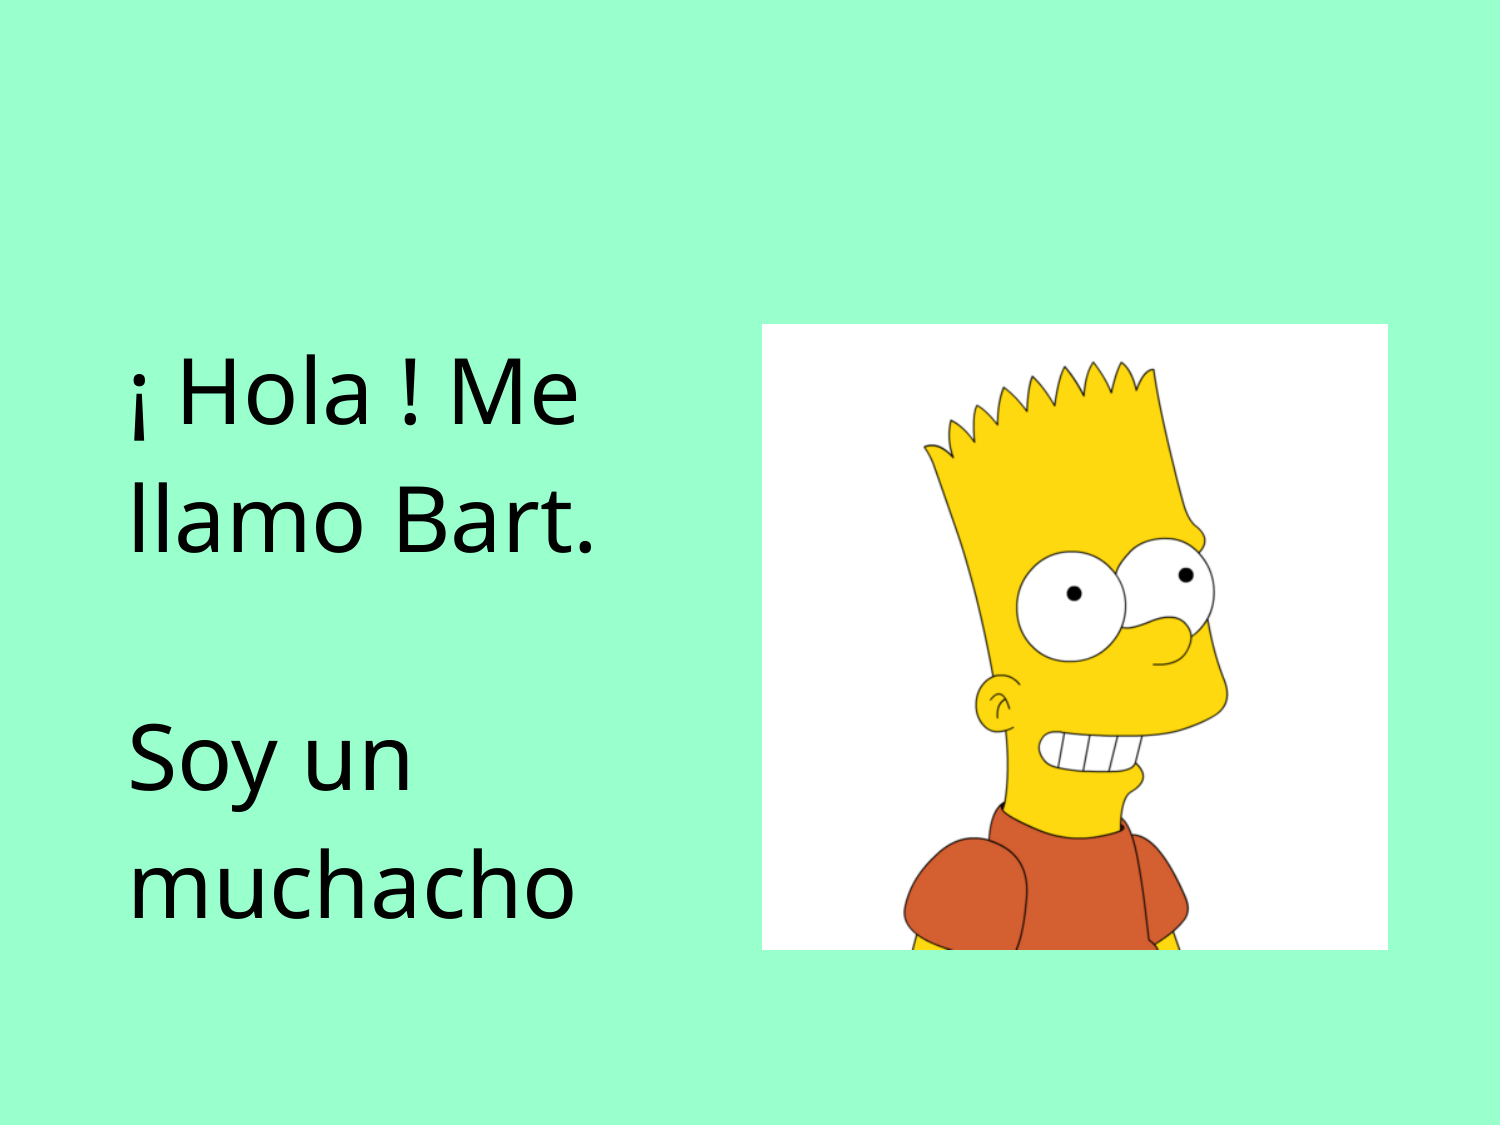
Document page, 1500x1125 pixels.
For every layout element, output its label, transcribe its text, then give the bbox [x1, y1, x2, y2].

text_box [762, 324, 1388, 951]
list ¡ Hola ! Me llamo Bart. Soy un muchacho [112, 324, 738, 1001]
